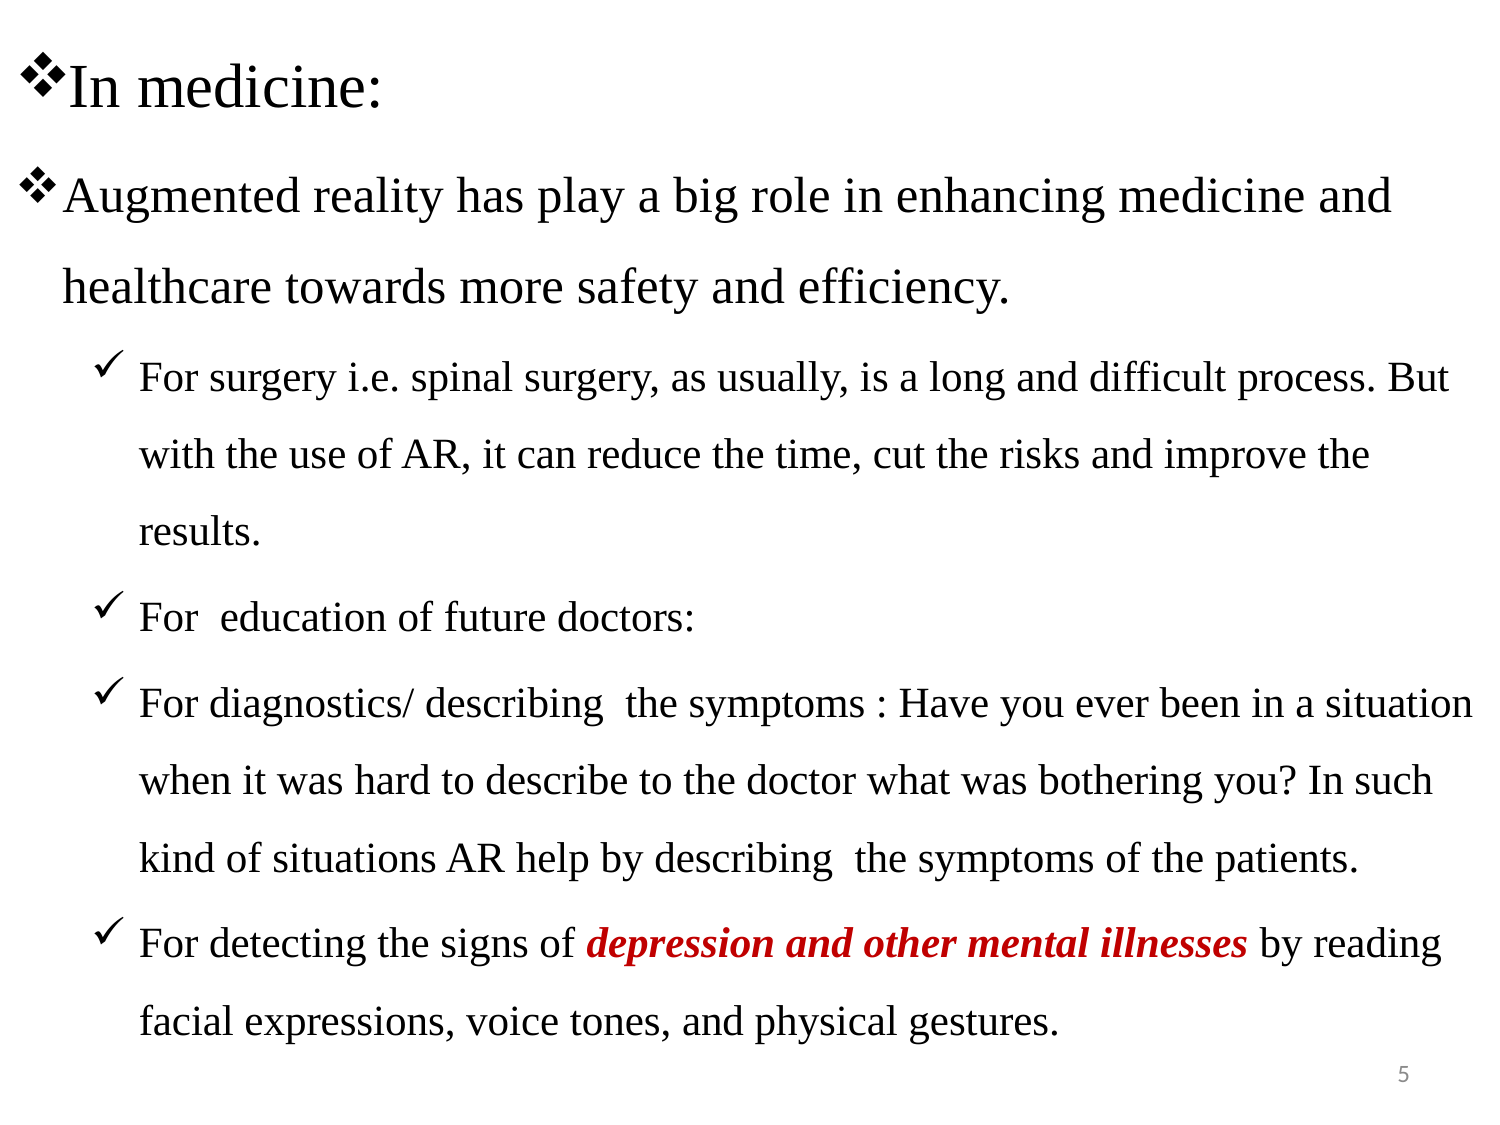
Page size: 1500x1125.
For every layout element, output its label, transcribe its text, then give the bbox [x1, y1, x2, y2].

list In medicine: Augmented reality has play a big role in enhancing medicine and healthcare towards more safety and efficiency. For surgery i.e. spinal surgery, as usually, is a long and difficult process. But with the use of AR, it can reduce the time, cut the risks and improve the results. For education of future doctors: For diagnostics/ describing the symptoms : Have you ever been in a situation when it was hard to describe to the doctor what was bothering you? In such kind of situations AR help by describing the symptoms of the patients. For detecting the signs of depression and other mental illnesses by reading facial expressions, voice tones, and physical gestures. [0, 0, 1500, 1125]
slide_number 5 [1074, 1042, 1425, 1103]
